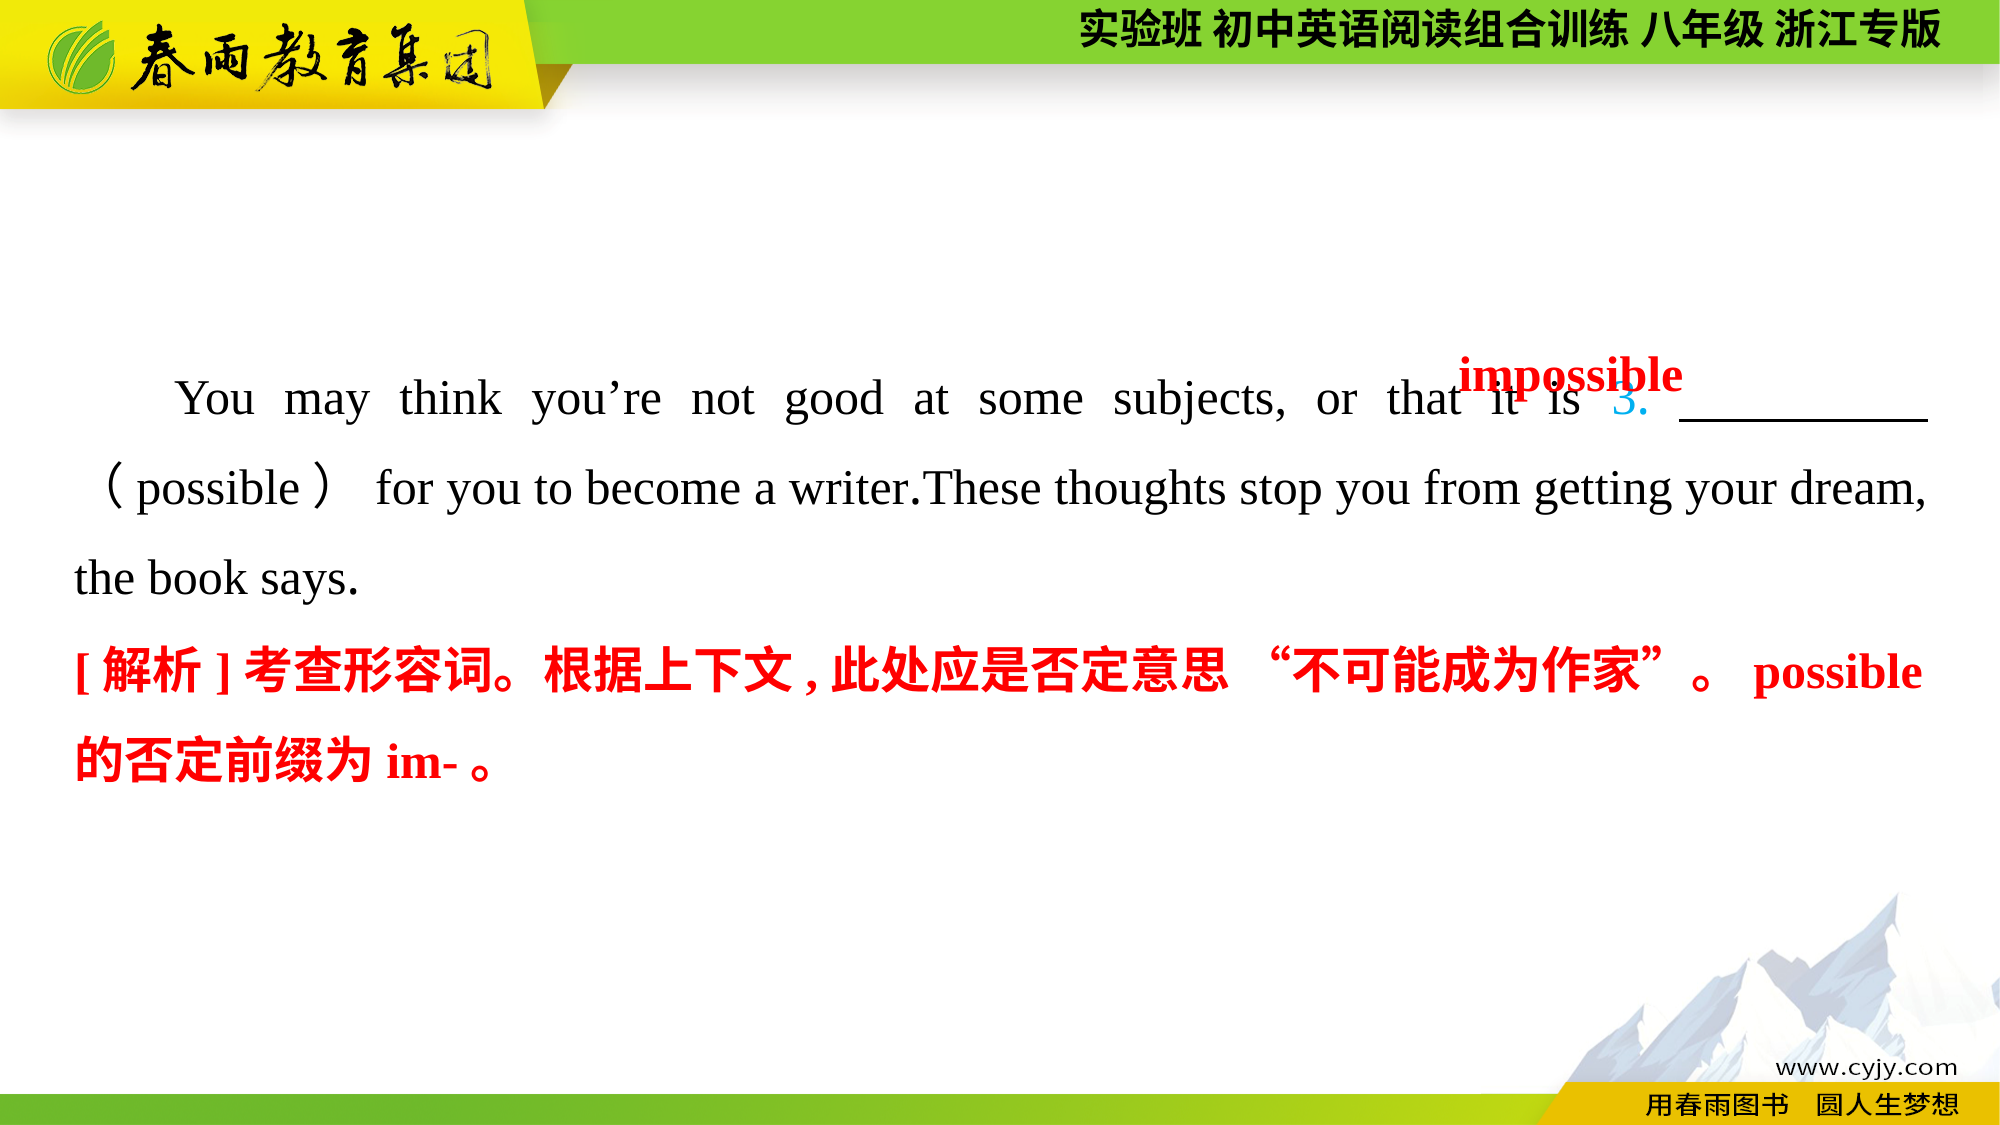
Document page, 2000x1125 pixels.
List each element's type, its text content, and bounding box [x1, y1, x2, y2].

text_box [解析]考查形容词。根据上下文,此处应是否定意思 “不可能成为作家”。possible的否定前缀为im-。 [59, 604, 1944, 797]
list You may think you’re not good at some subjects, or that it is 3. （possible）for you to become a writer.These thoughts stop you from getting your dream, the book says. [59, 327, 1944, 604]
picture [0, 0, 2000, 1125]
text_box impossible [1443, 334, 1699, 409]
